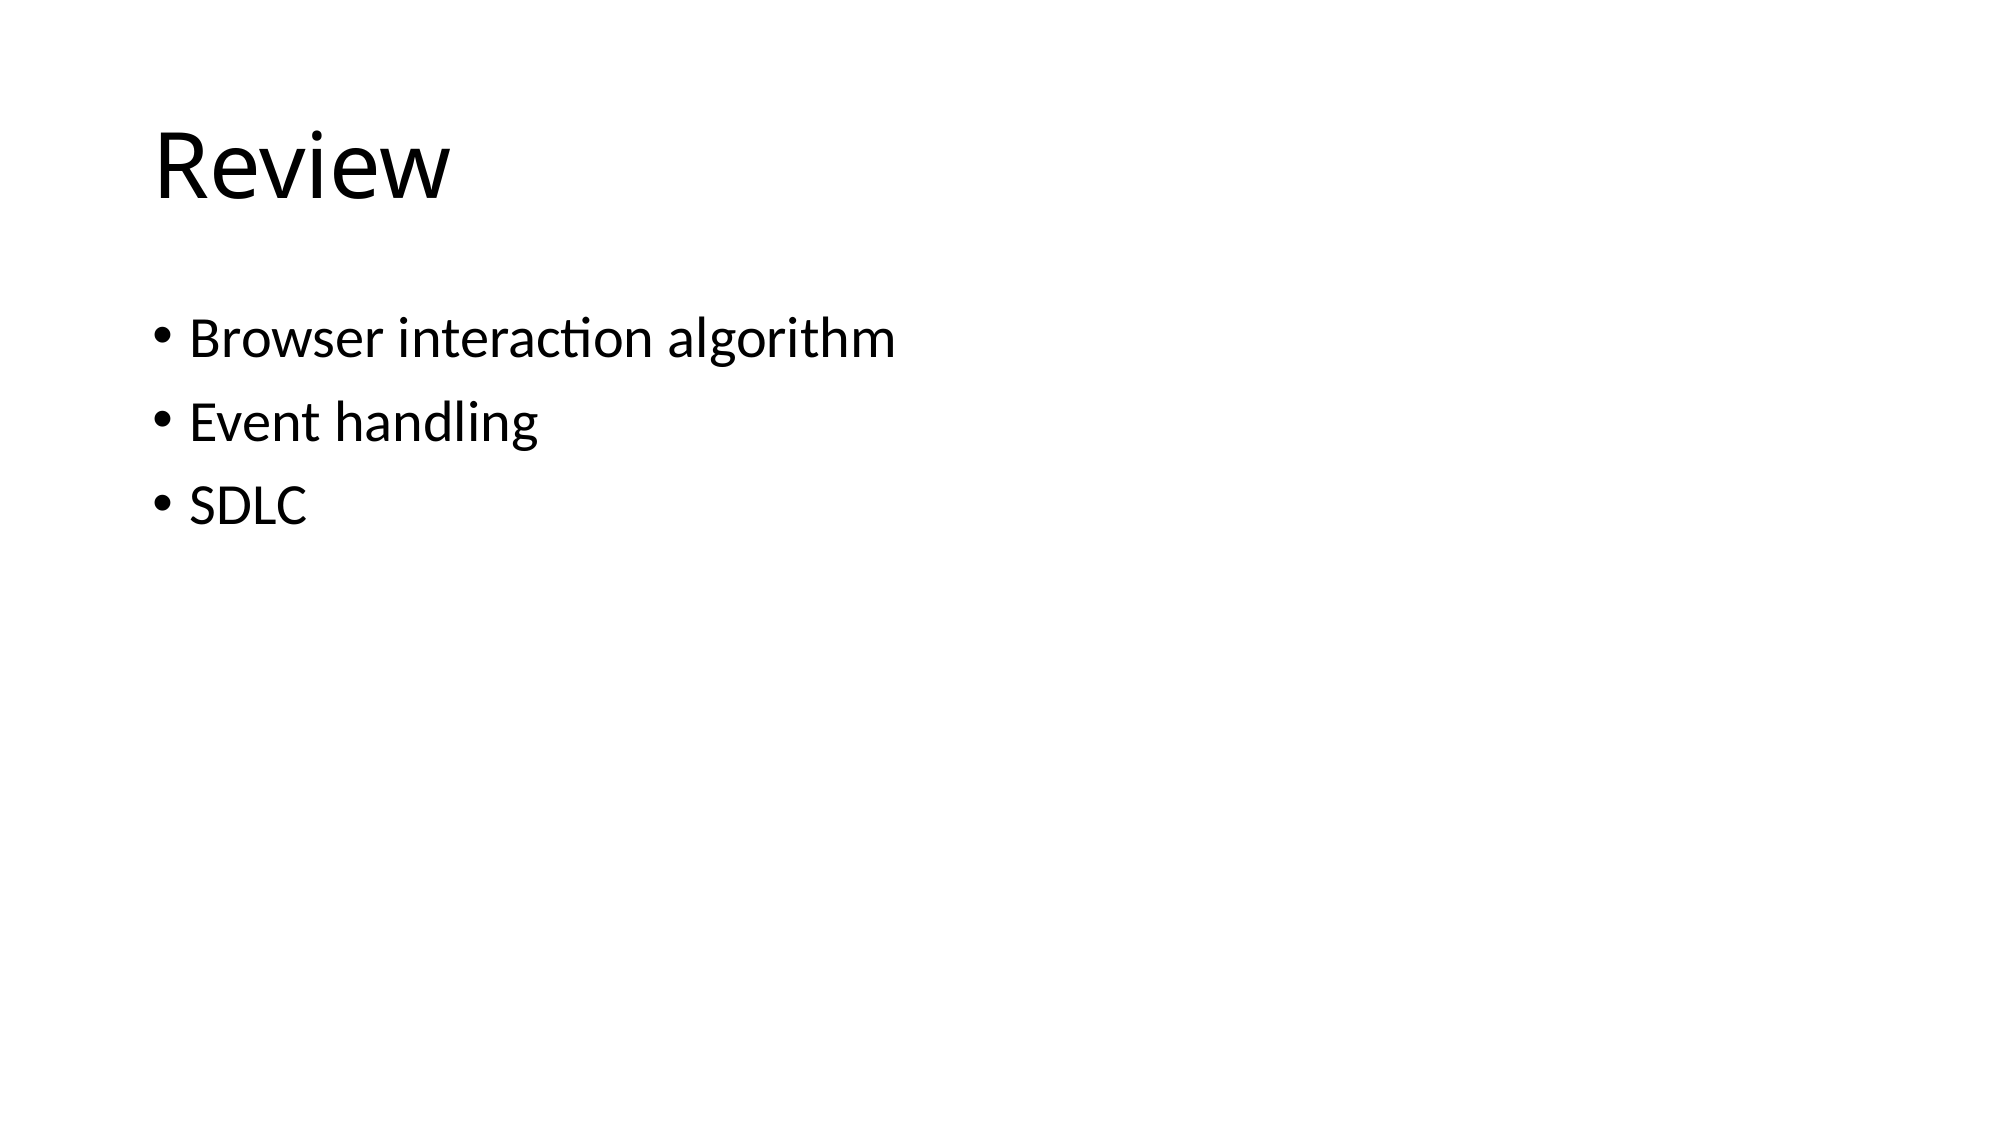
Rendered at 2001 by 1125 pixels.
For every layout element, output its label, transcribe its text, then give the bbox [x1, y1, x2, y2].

title Review [137, 59, 1863, 278]
list Browser interaction algorithm Event handling SDLC [137, 299, 1863, 1014]
